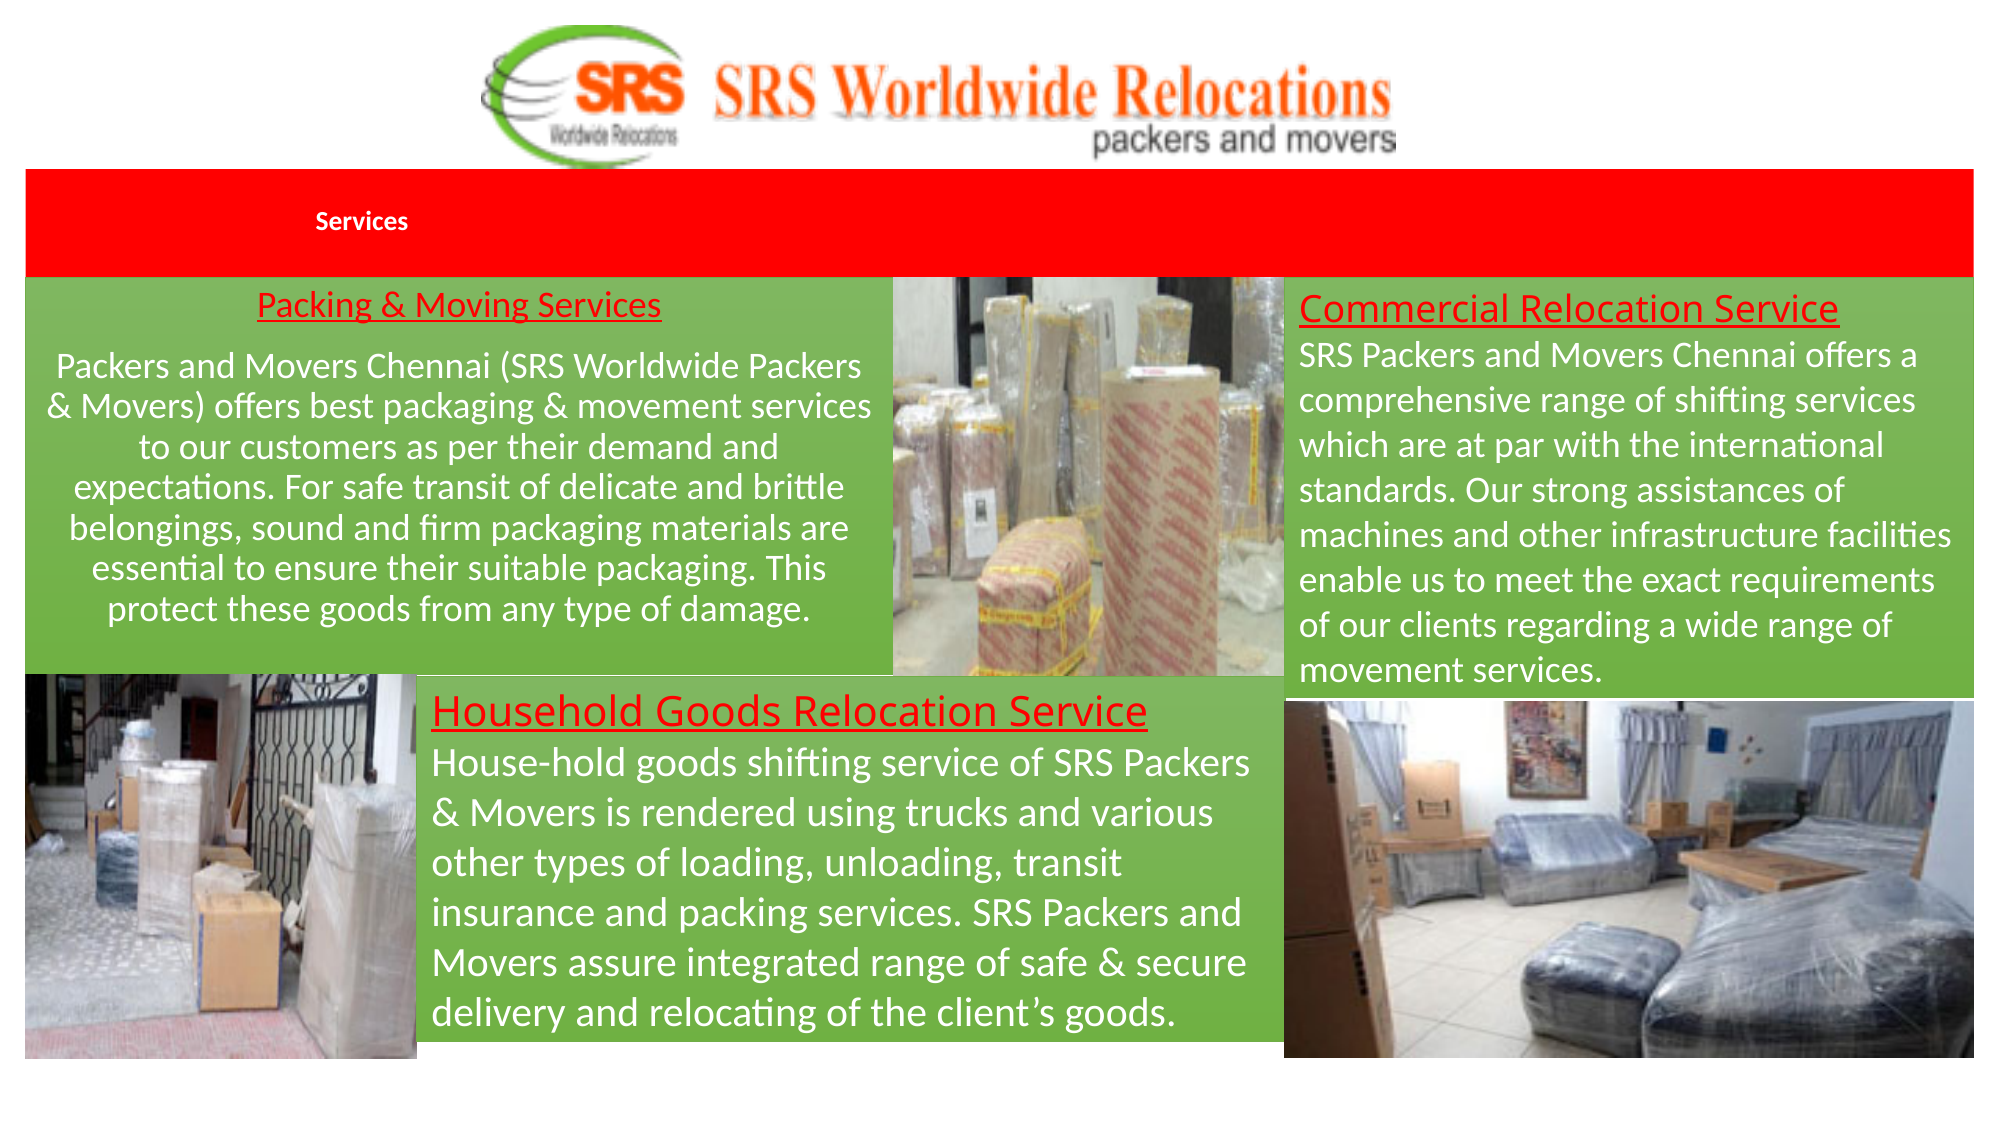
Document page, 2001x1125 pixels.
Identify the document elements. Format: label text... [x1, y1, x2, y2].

list Packing & Moving Services Packers and Movers Chennai (SRS Worldwide Packers & Movers) offers best packaging & movement services to our customers as per their demand and expectations. For safe transit of delicate and brittle belongings, sound and firm packaging materials are essential to ensure their suitable packaging. This protect these goods from any type of damage. [25, 277, 893, 675]
picture [893, 277, 1285, 677]
text_box Household Goods Relocation Service House-hold goods shifting service of SRS Packers & Movers is rendered using trucks and various other types of loading, unloading, transit insurance and packing services. SRS Packers and Movers assure integrated range of safe & secure delivery and relocating of the client’s goods. [417, 676, 1286, 1042]
picture [1284, 701, 1974, 1058]
title Services [25, 169, 1974, 277]
text_box Commercial Relocation Service SRS Packers and Movers Chennai offers a comprehensive range of shifting services which are at par with the international standards. Our strong assistances of machines and other infrastructure facilities enable us to meet the exact requirements of our clients regarding a wide range of movement services. [1284, 277, 1974, 698]
picture [25, 674, 417, 1059]
picture [481, 25, 1396, 169]
